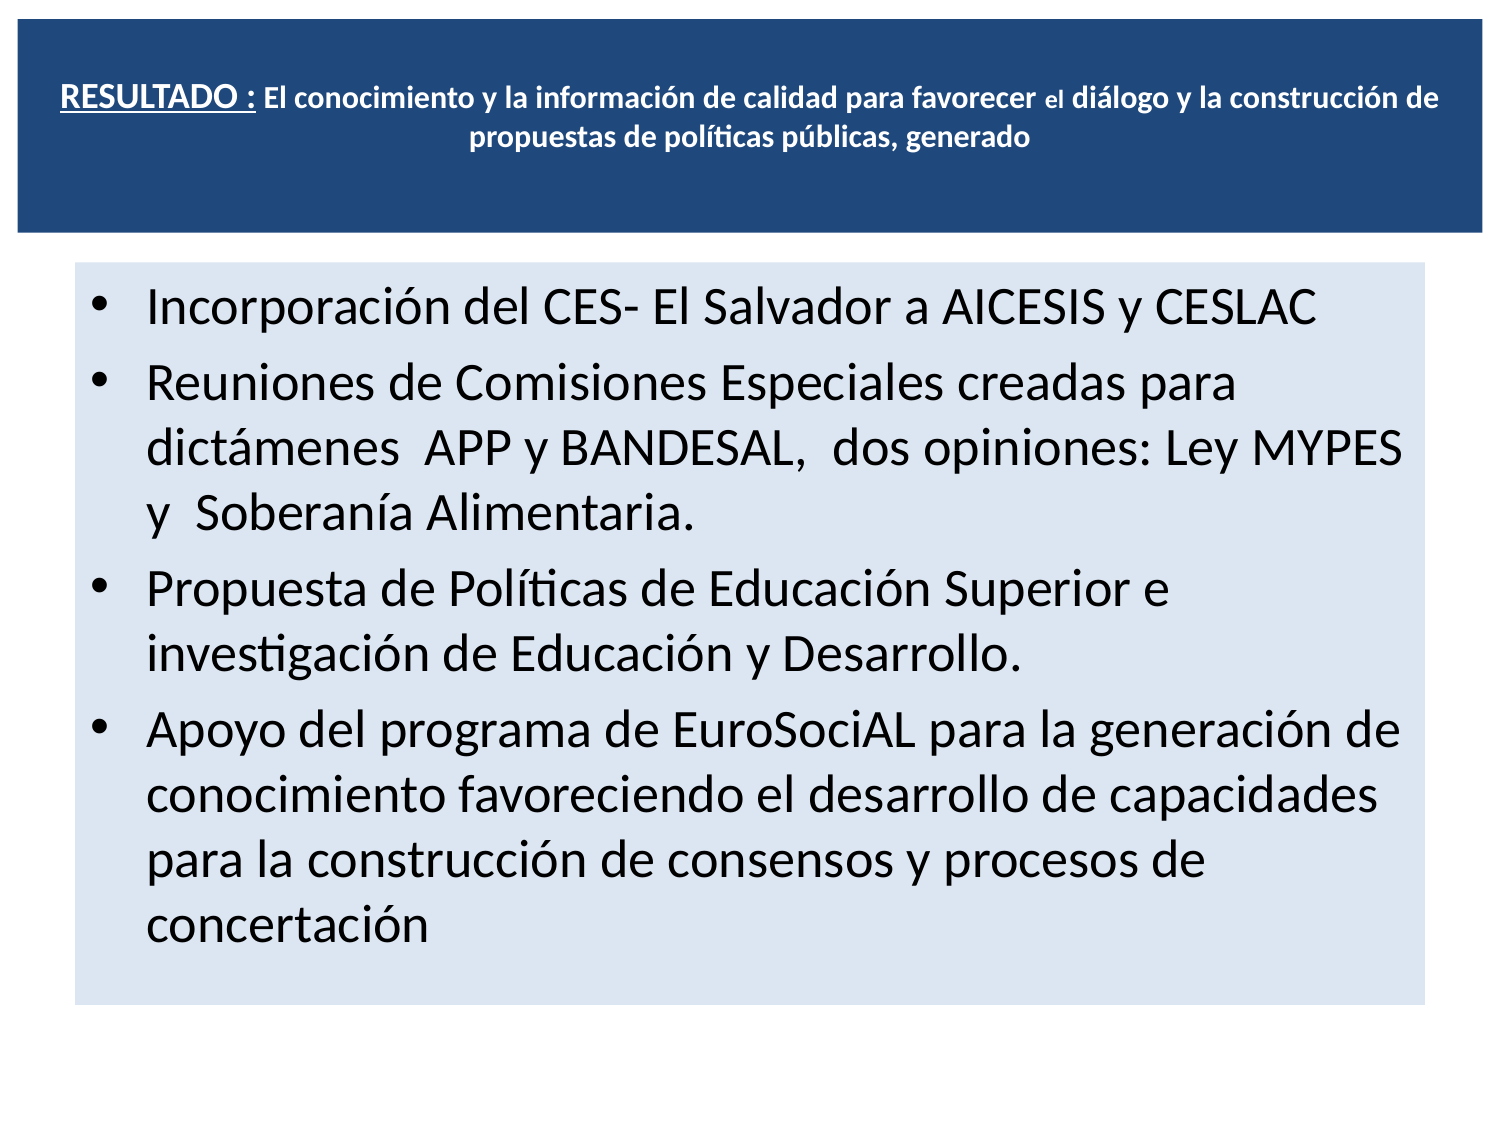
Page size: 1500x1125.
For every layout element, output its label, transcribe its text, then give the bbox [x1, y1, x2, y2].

title RESULTADO : El conocimiento y la información de calidad para favorecer el diálogo y la construcción de propuestas de políticas públicas, generado [17, 19, 1483, 233]
list Incorporación del CES- El Salvador a AICESIS y CESLAC Reuniones de Comisiones Especiales creadas para dictámenes APP y BANDESAL, dos opiniones: Ley MYPES y Soberanía Alimentaria. Propuesta de Políticas de Educación Superior e investigación de Educación y Desarrollo. Apoyo del programa de EuroSociAL para la generación de conocimiento favoreciendo el desarrollo de capacidades para la construcción de consensos y procesos de concertación [75, 262, 1425, 1005]
